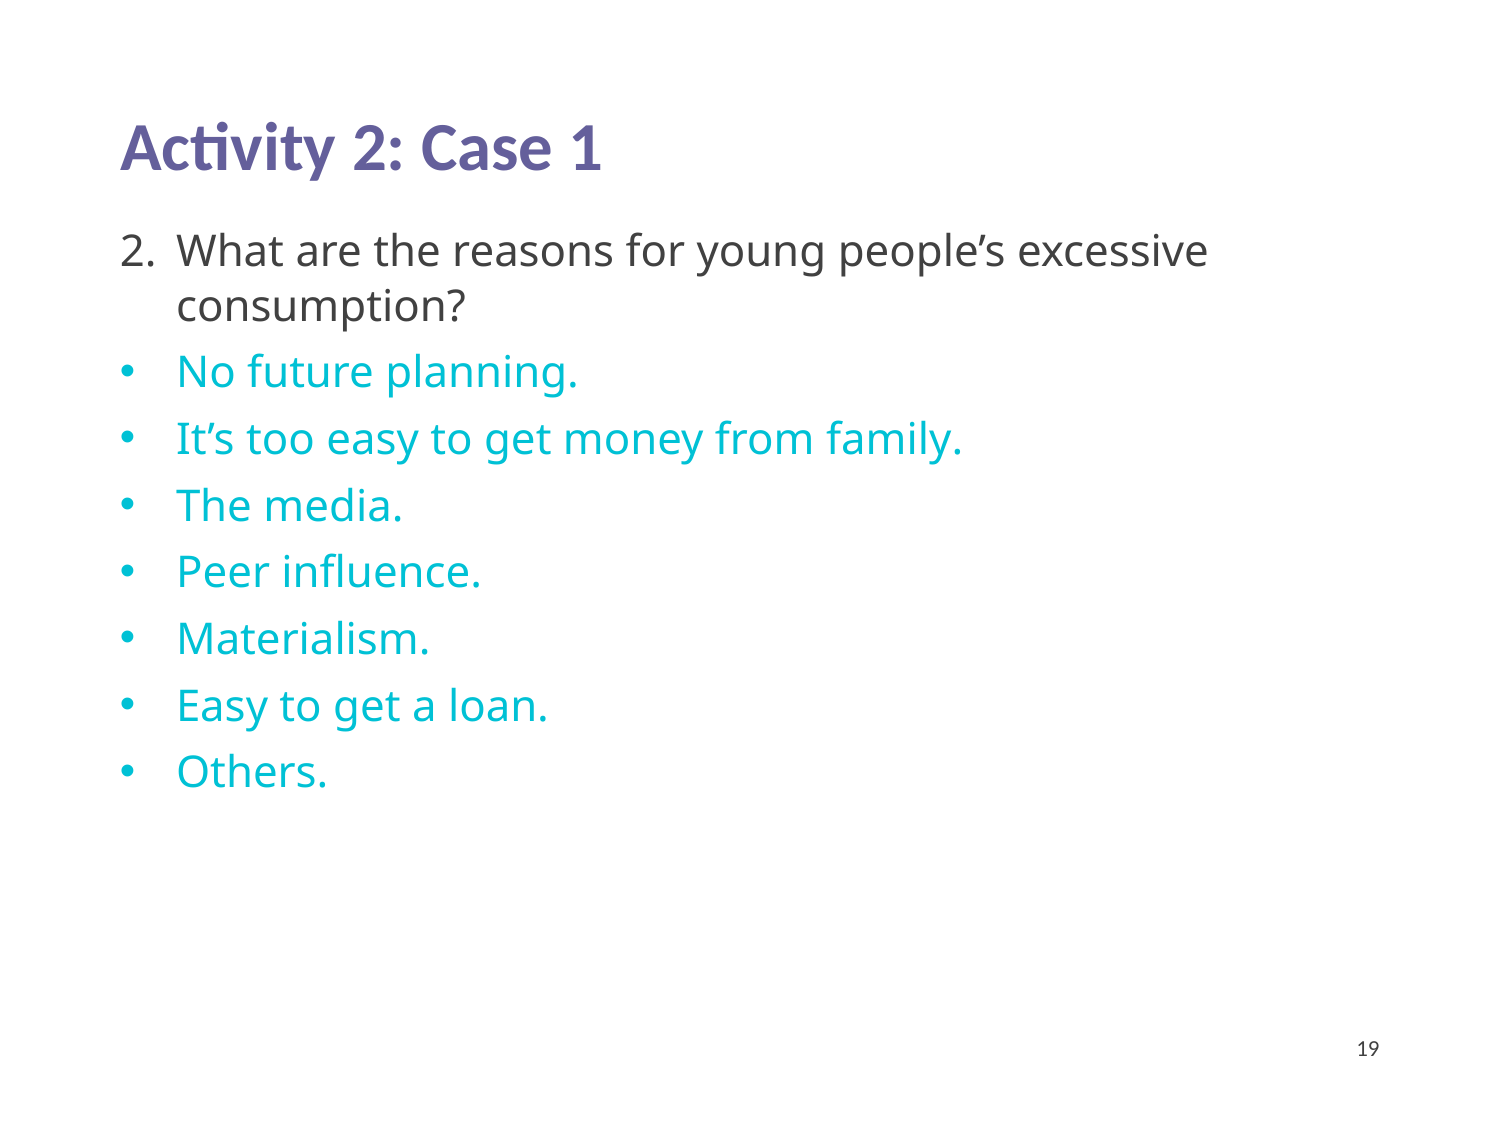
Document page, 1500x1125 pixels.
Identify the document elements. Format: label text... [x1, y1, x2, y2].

slide_number 19 [1353, 1035, 1381, 1062]
list What are the reasons for young people’s excessive consumption? No future planning. It’s too easy to get money from family. The media. Peer influence. Materialism. Easy to get a loan. Others. [119, 222, 1381, 1044]
list Activity 2: Case 1 [119, 113, 1382, 222]
